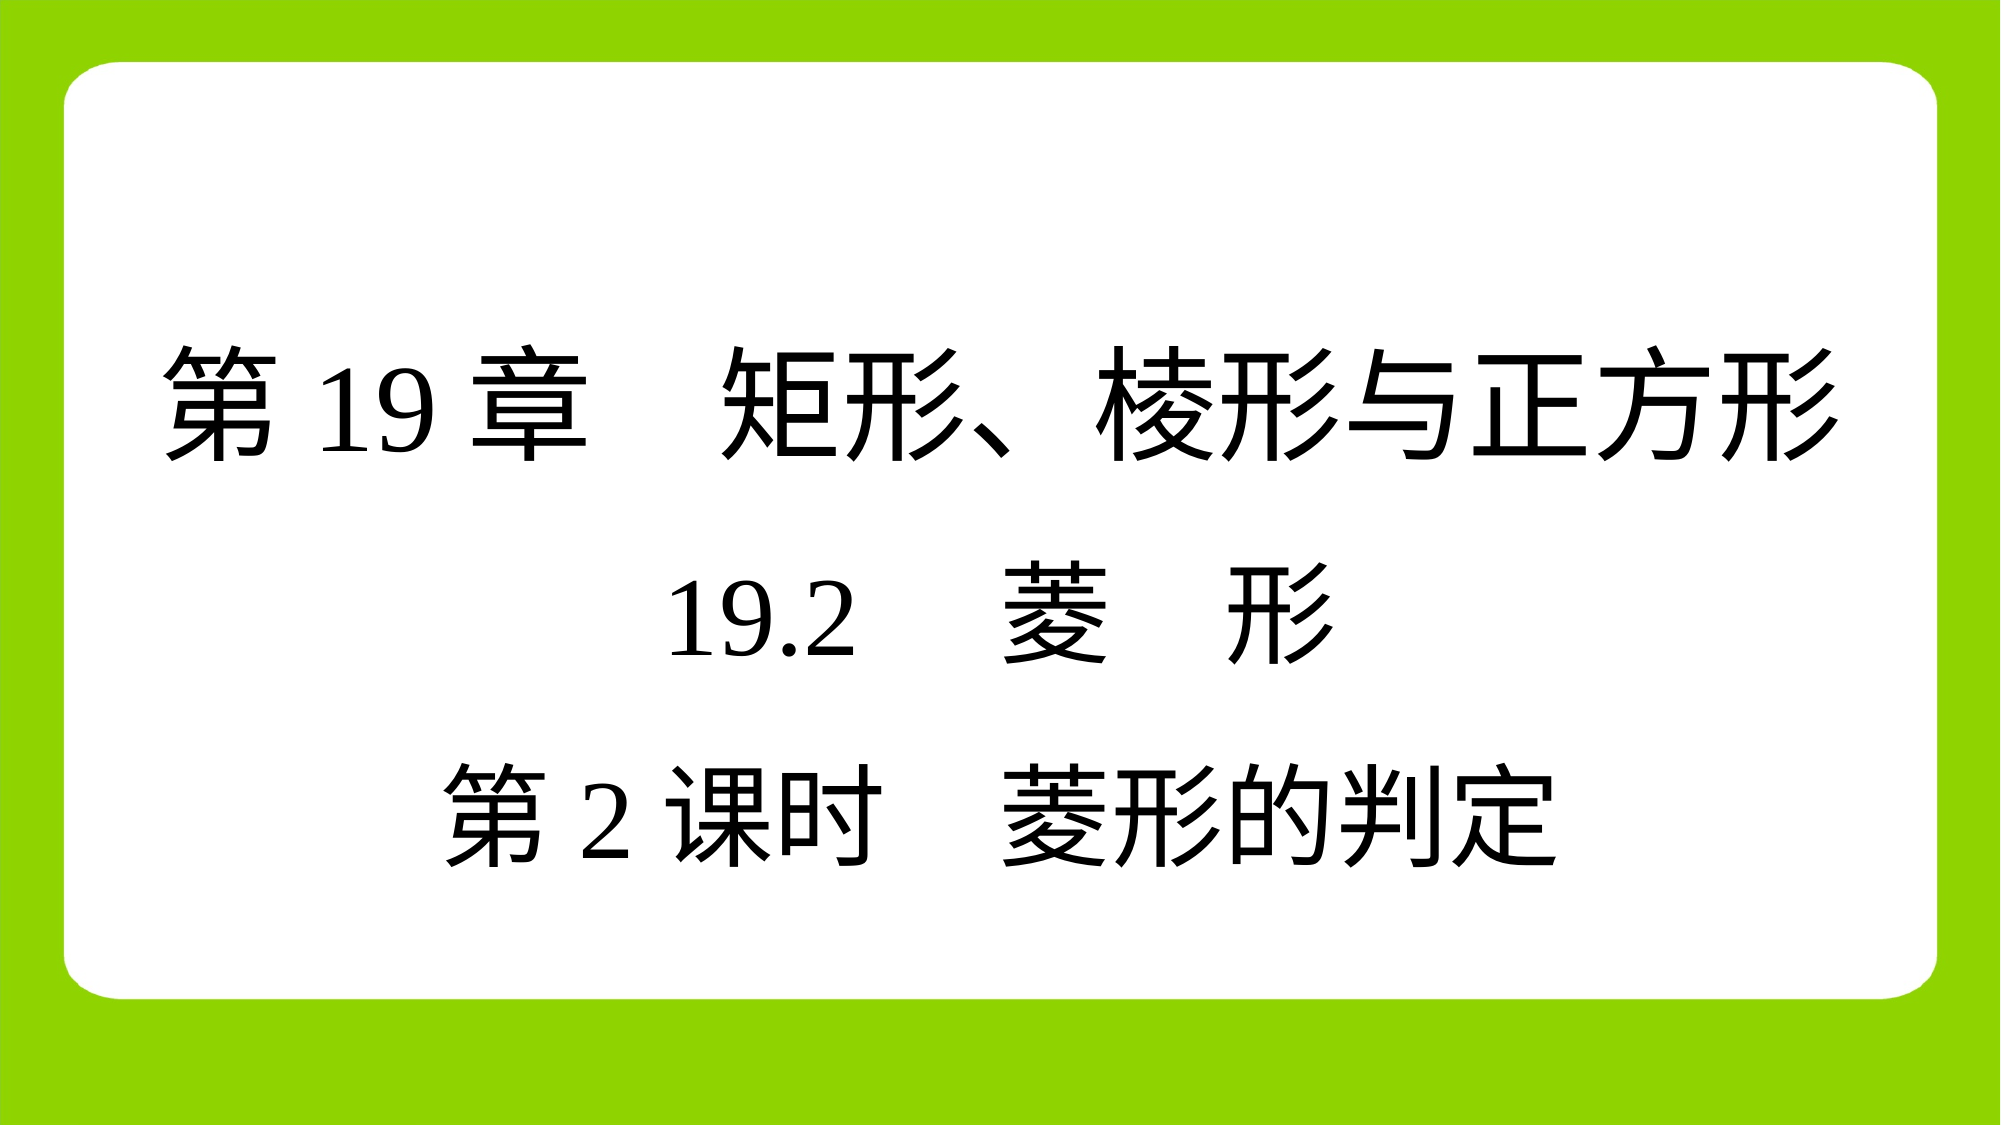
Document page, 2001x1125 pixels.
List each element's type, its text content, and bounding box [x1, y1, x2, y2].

text_box 第19章 矩形、棱形与正方形 19.2 菱 形 第2课时 菱形的判定 [0, 243, 2000, 889]
picture [0, 0, 2001, 1125]
